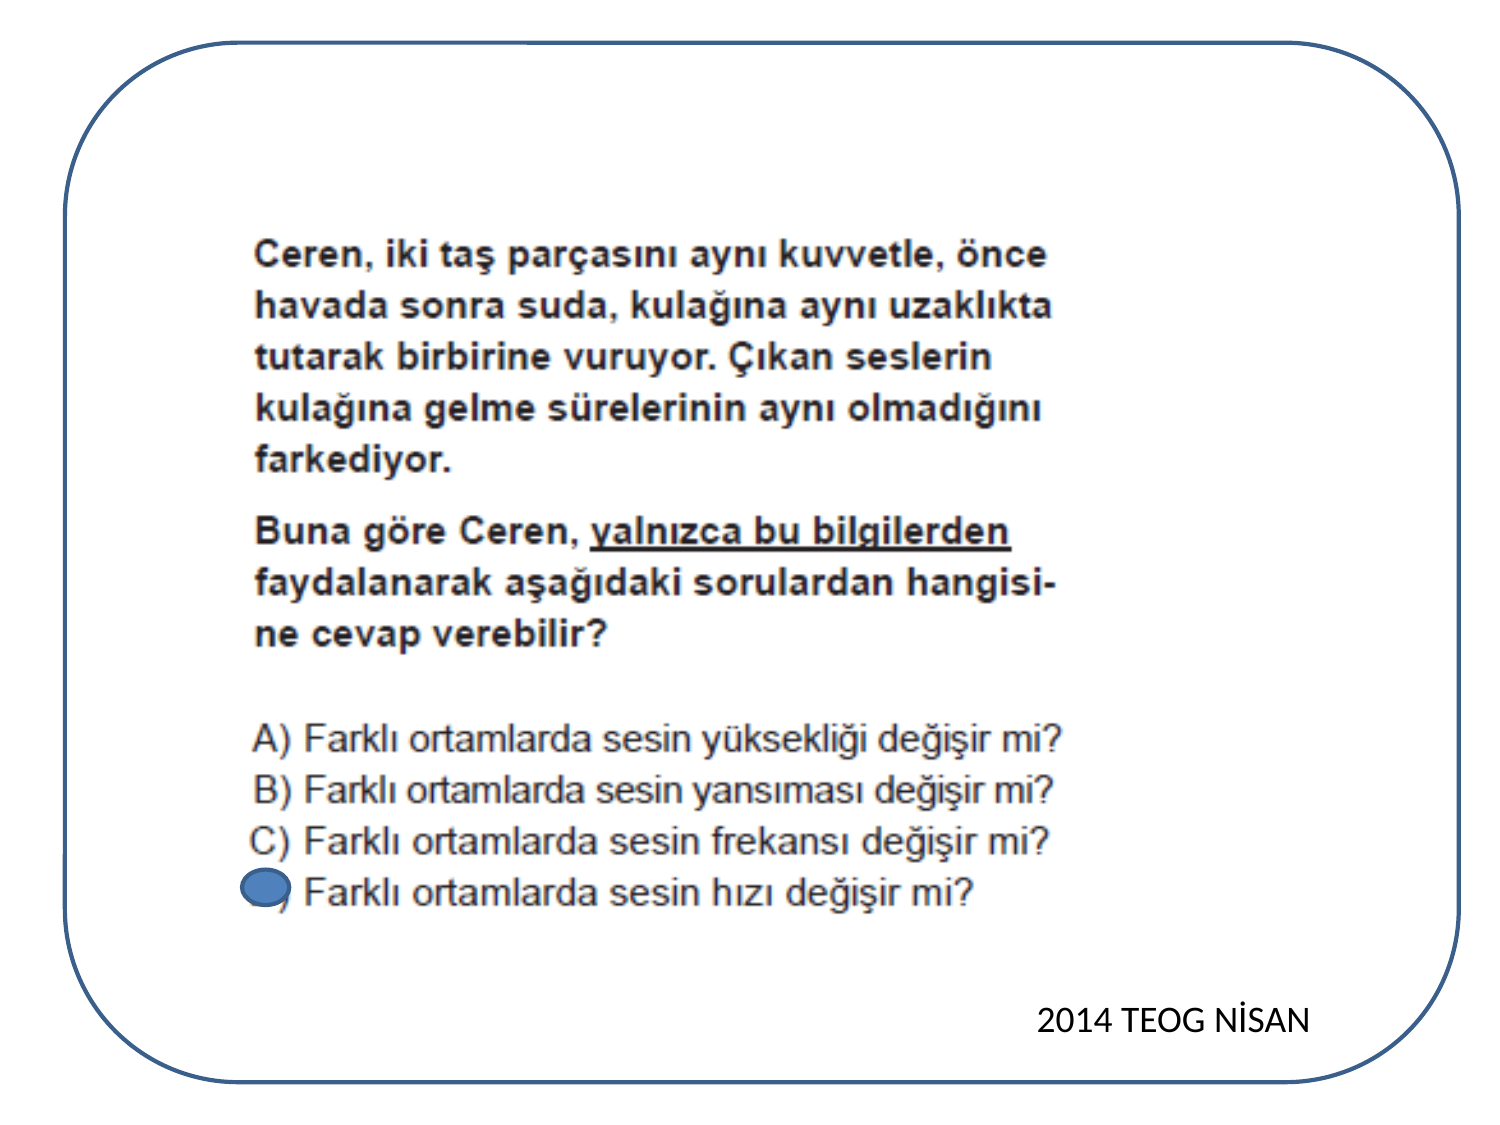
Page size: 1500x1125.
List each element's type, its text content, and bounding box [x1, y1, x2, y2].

text_box [62, 40, 1461, 1085]
picture [229, 219, 1085, 968]
text_box 2014 TEOG NİSAN [1021, 987, 1332, 1093]
